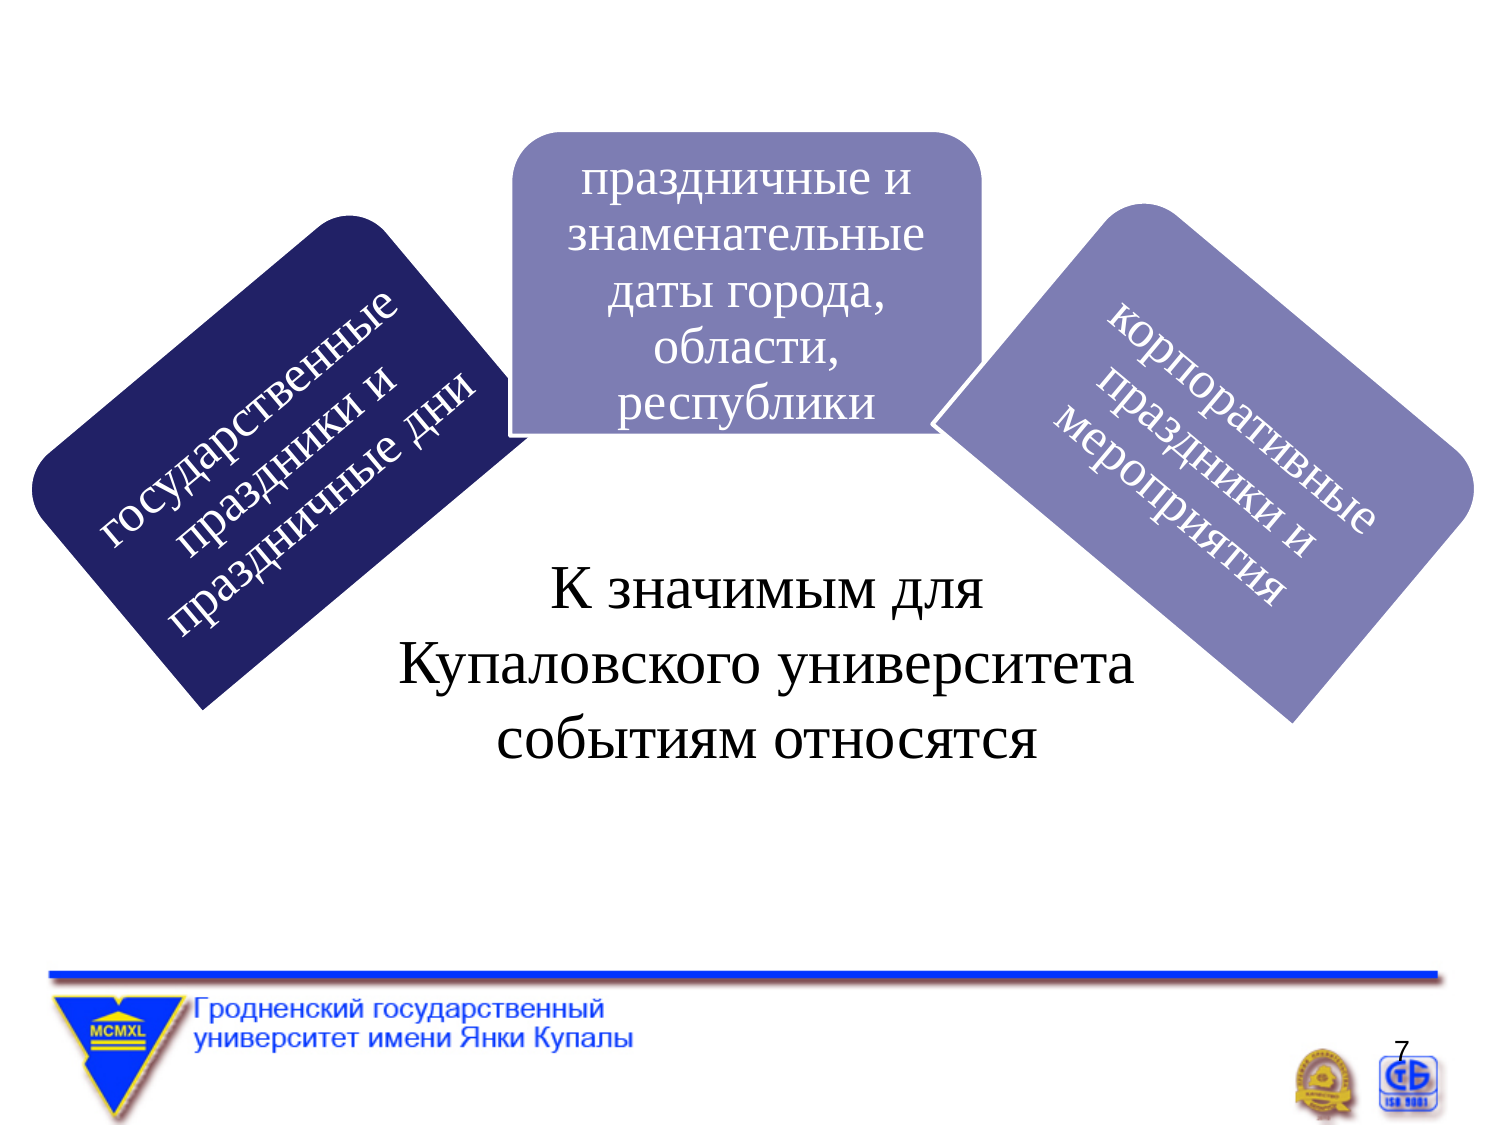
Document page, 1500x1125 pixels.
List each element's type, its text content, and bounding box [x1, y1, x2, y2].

slide_number 7 [1074, 1024, 1425, 1103]
text_box К значимым для Купаловского университета событиям относятся [360, 752, 1176, 779]
picture [0, 0, 1500, 1125]
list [76, 0, 1427, 743]
